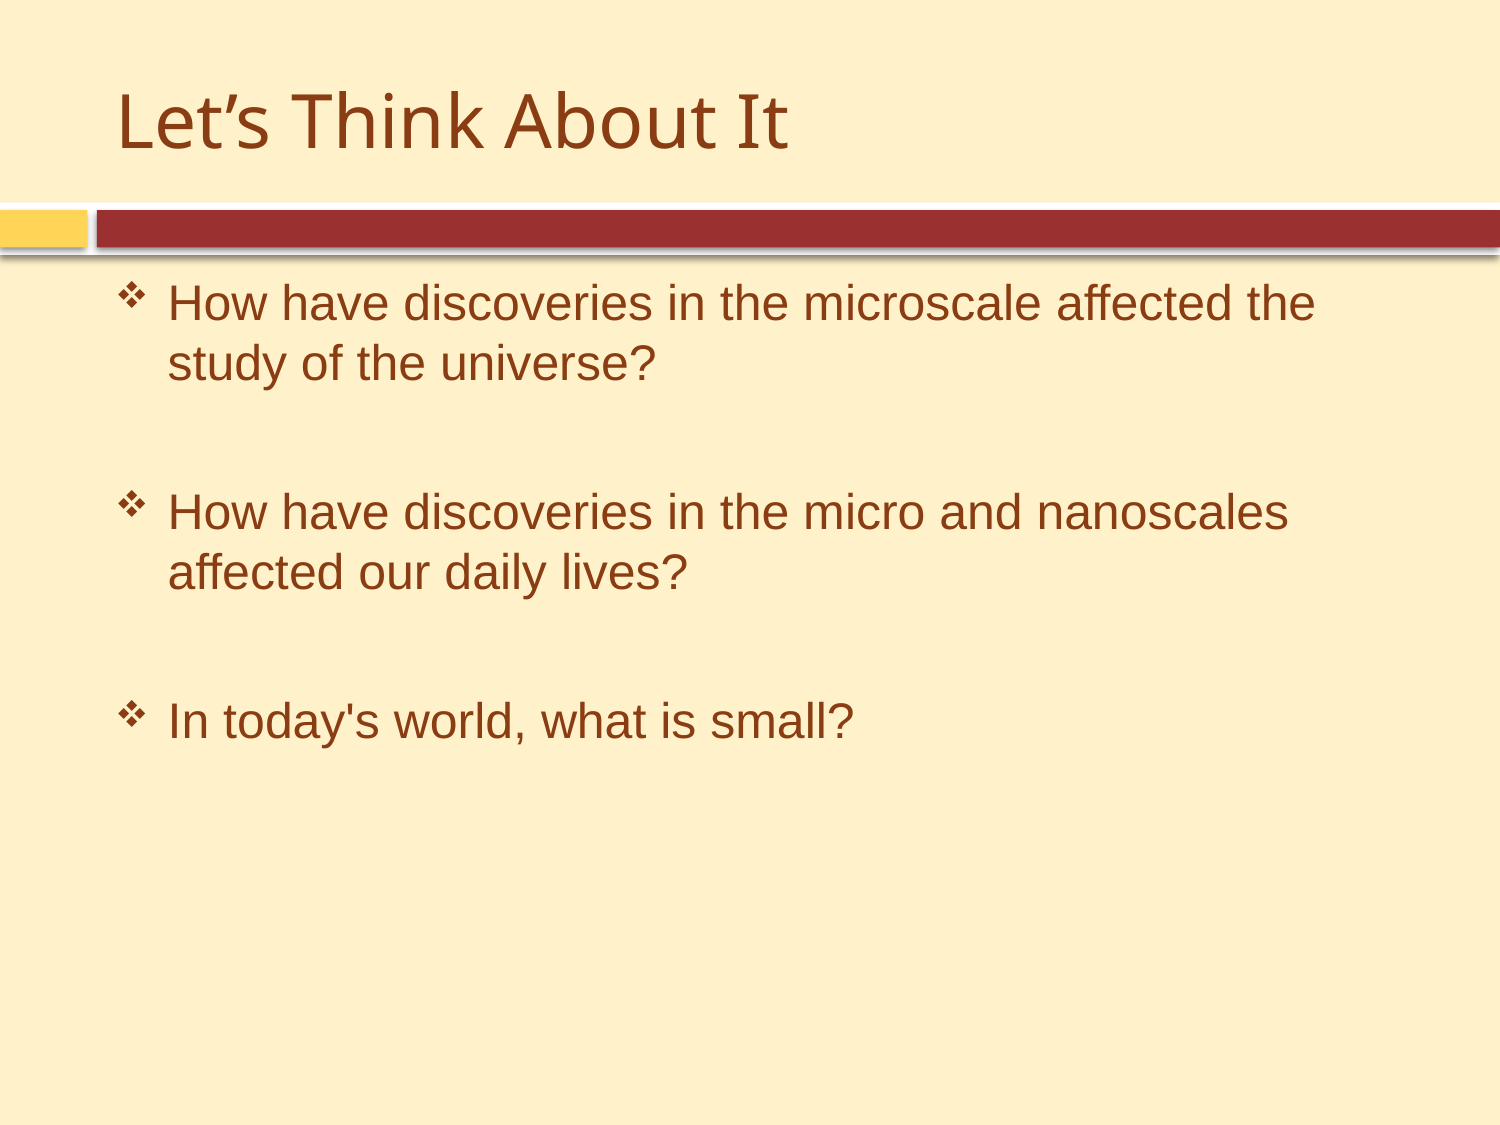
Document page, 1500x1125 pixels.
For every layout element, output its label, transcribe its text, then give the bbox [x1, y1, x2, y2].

list How have discoveries in the microscale affected the study of the universe? How have discoveries in the micro and nanoscales affected our daily lives? In today's world, what is small? [100, 262, 1438, 1000]
title Let’s Think About It [100, 37, 1438, 200]
